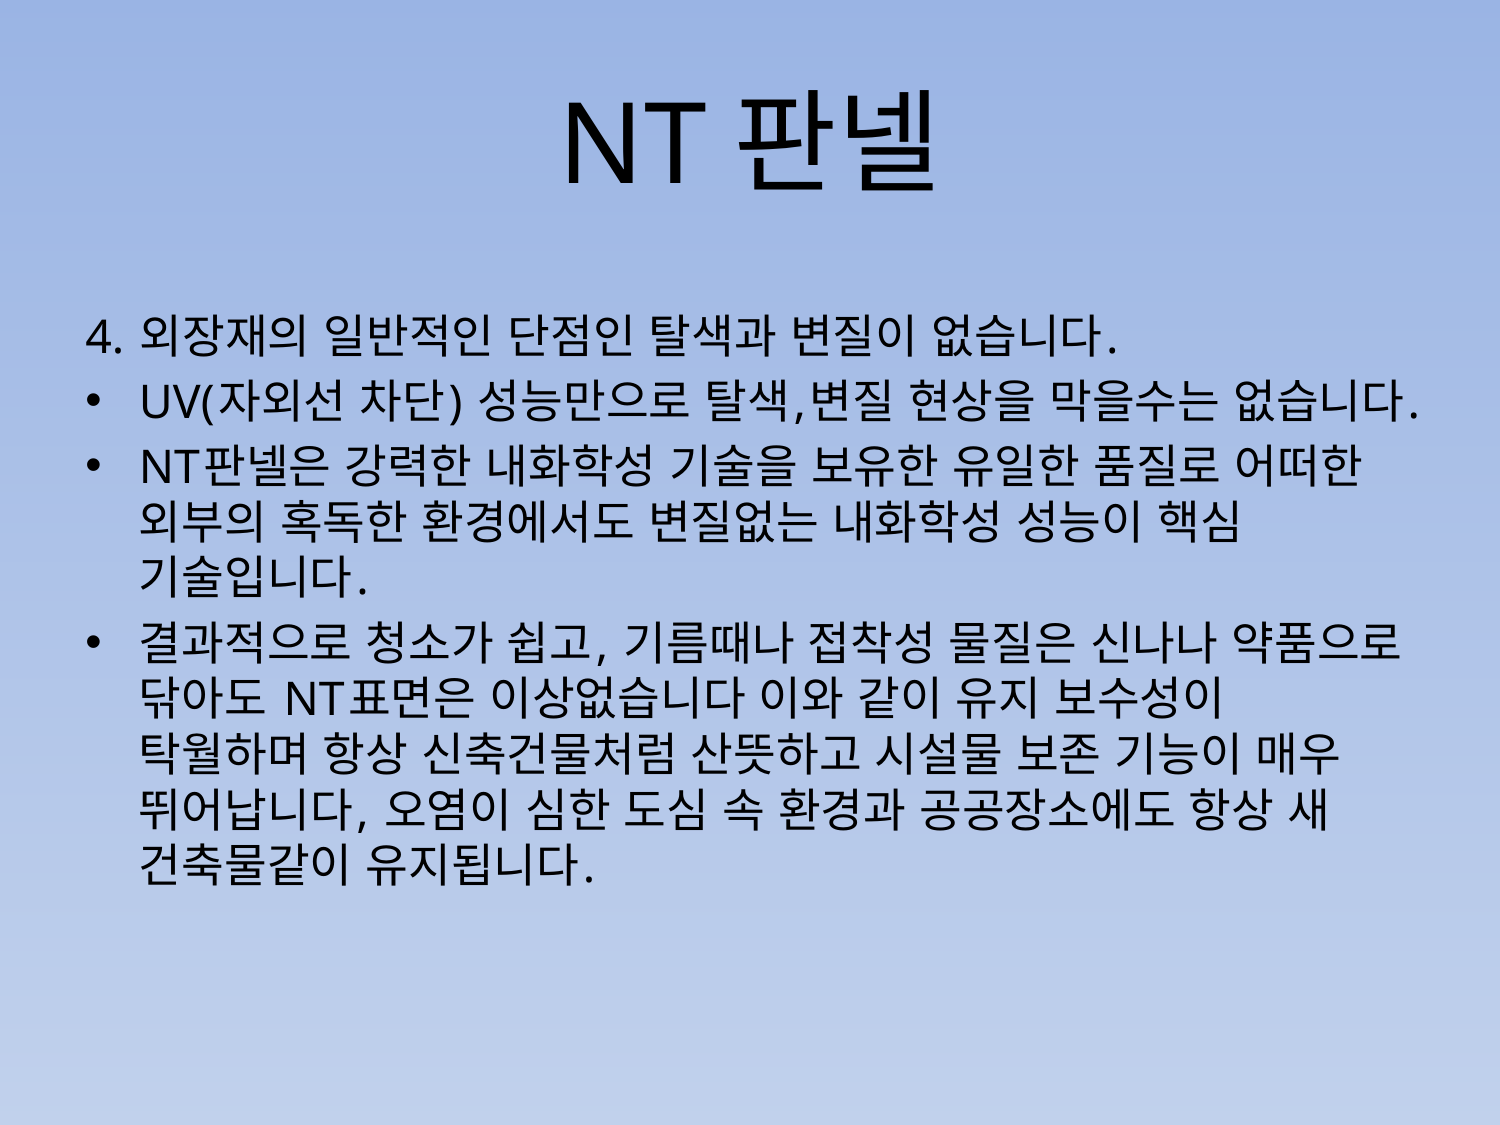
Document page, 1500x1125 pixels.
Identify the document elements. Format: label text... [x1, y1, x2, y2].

list 4. 외장재의 일반적인 단점인 탈색과 변질이 없습니다. UV(자외선 차단) 성능만으로 탈색,변질 현상을 막을수는 없습니다. NT판넬은 강력한 내화학성 기술을 보유한 유일한 품질로 어떠한 외부의 혹독한 환경에서도 변질없는 내화학성 성능이 핵심 기술입니다. 결과적으로 청소가 쉽고, 기름때나 접착성 물질은 신나나 약품으로 닦아도 NT표면은 이상없습니다 이와 같이 유지 보수성이 탁월하며 항상 신축건물처럼 산뜻하고 시설물 보존 기능이 매우 뛰어납니다, 오염이 심한 도심 속 환경과 공공장소에도 항상 새 건축물같이 유지됩니다. [70, 234, 1421, 977]
title NT판넬 [75, 45, 1425, 233]
